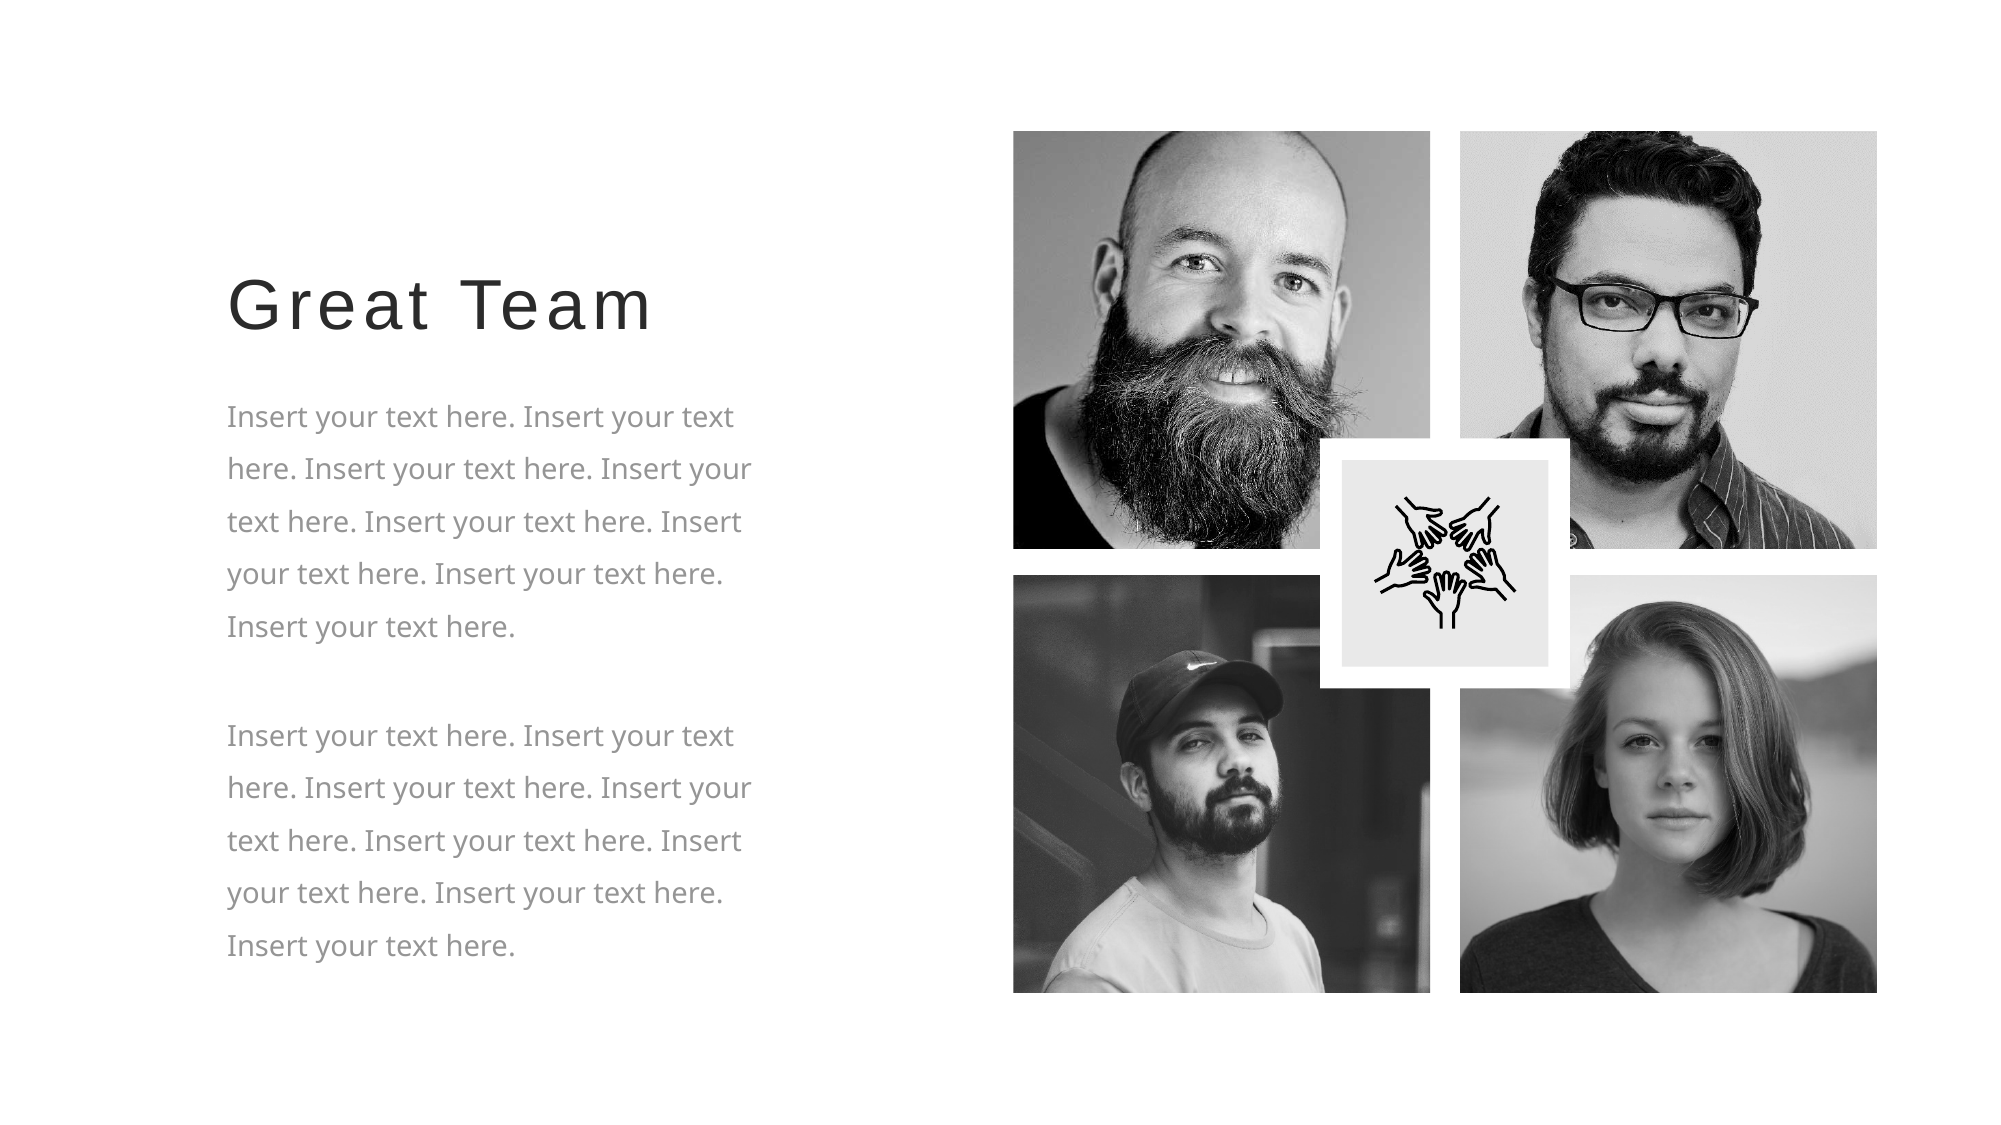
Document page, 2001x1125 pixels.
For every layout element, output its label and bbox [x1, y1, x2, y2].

text_box [1373, 496, 1517, 629]
picture [1013, 131, 1431, 549]
text_box [212, 251, 799, 967]
picture [1460, 575, 1877, 993]
picture [1460, 131, 1877, 549]
text_box [1320, 438, 1571, 689]
picture [1013, 575, 1430, 993]
